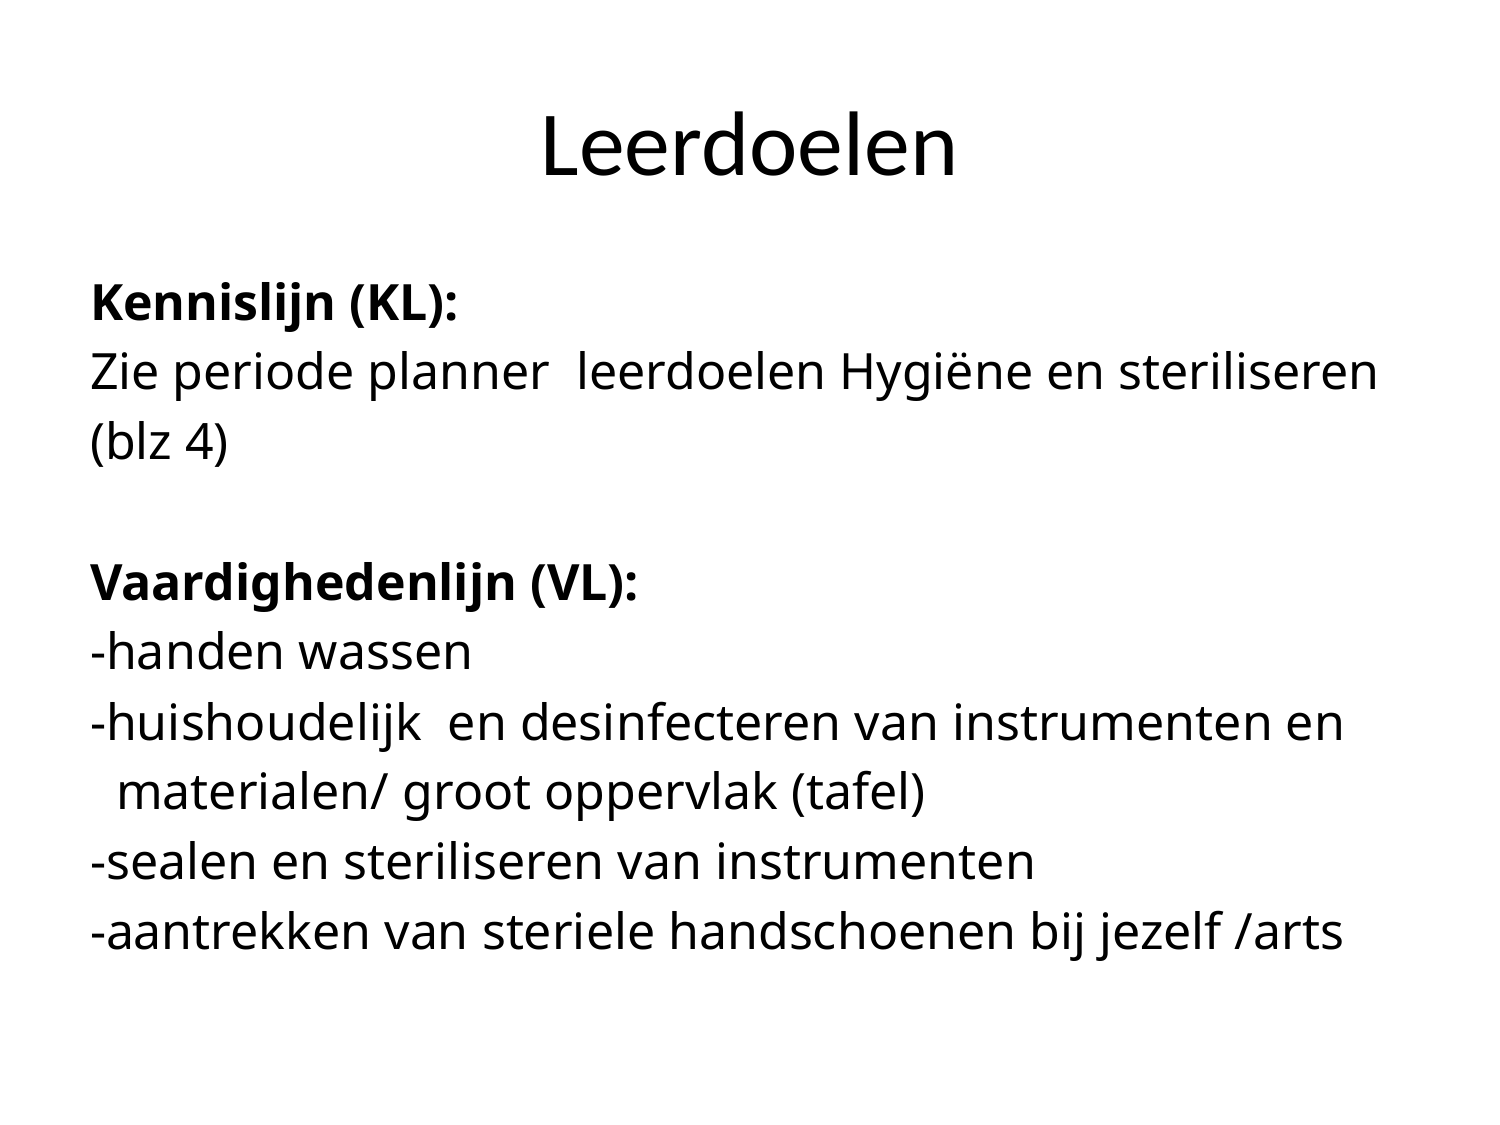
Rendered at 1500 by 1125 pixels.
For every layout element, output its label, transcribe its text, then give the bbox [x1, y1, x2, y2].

title Leerdoelen [75, 45, 1425, 233]
list Kennislijn (KL): Zie periode planner leerdoelen Hygiëne en steriliseren (blz 4) Vaardighedenlijn (VL): -handen wassen -huishoudelijk en desinfecteren van instrumenten en materialen/ groot oppervlak (tafel) -sealen en steriliseren van instrumenten -aantrekken van steriele handschoenen bij jezelf /arts [75, 262, 1425, 1005]
